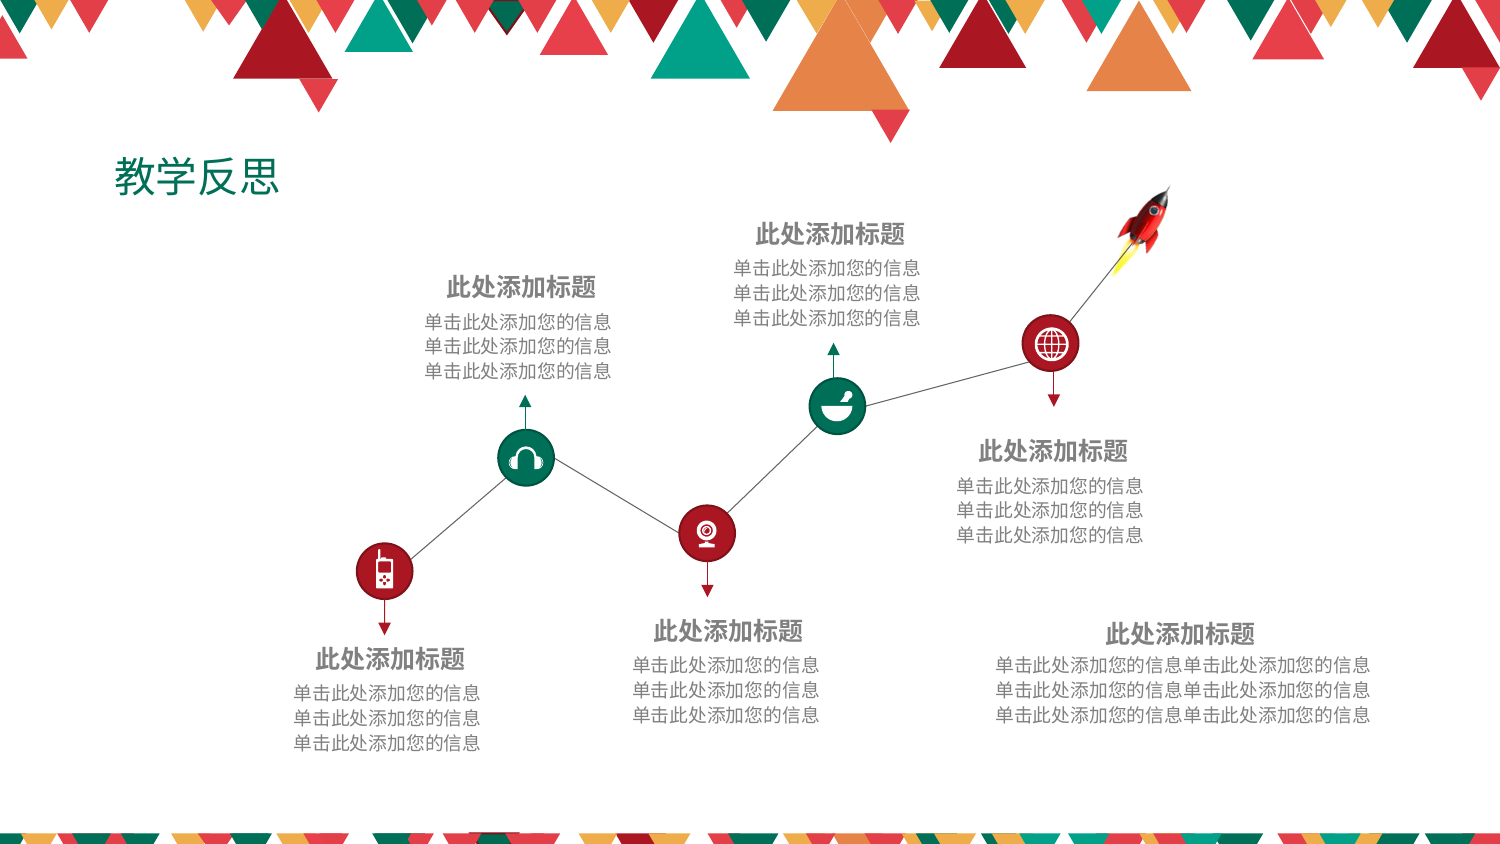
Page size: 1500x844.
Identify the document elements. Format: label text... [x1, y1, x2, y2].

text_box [278, 626, 499, 798]
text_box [1022, 315, 1079, 407]
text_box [356, 543, 413, 626]
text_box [941, 419, 1162, 590]
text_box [980, 602, 1396, 770]
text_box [866, 361, 1022, 407]
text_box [726, 425, 818, 514]
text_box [553, 457, 680, 534]
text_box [809, 373, 866, 435]
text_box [1068, 243, 1133, 324]
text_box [409, 255, 630, 426]
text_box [617, 598, 837, 770]
picture [1114, 179, 1170, 283]
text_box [498, 426, 554, 486]
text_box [408, 477, 507, 562]
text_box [718, 201, 939, 373]
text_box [679, 505, 735, 598]
text_box 教学反思 [99, 142, 297, 208]
